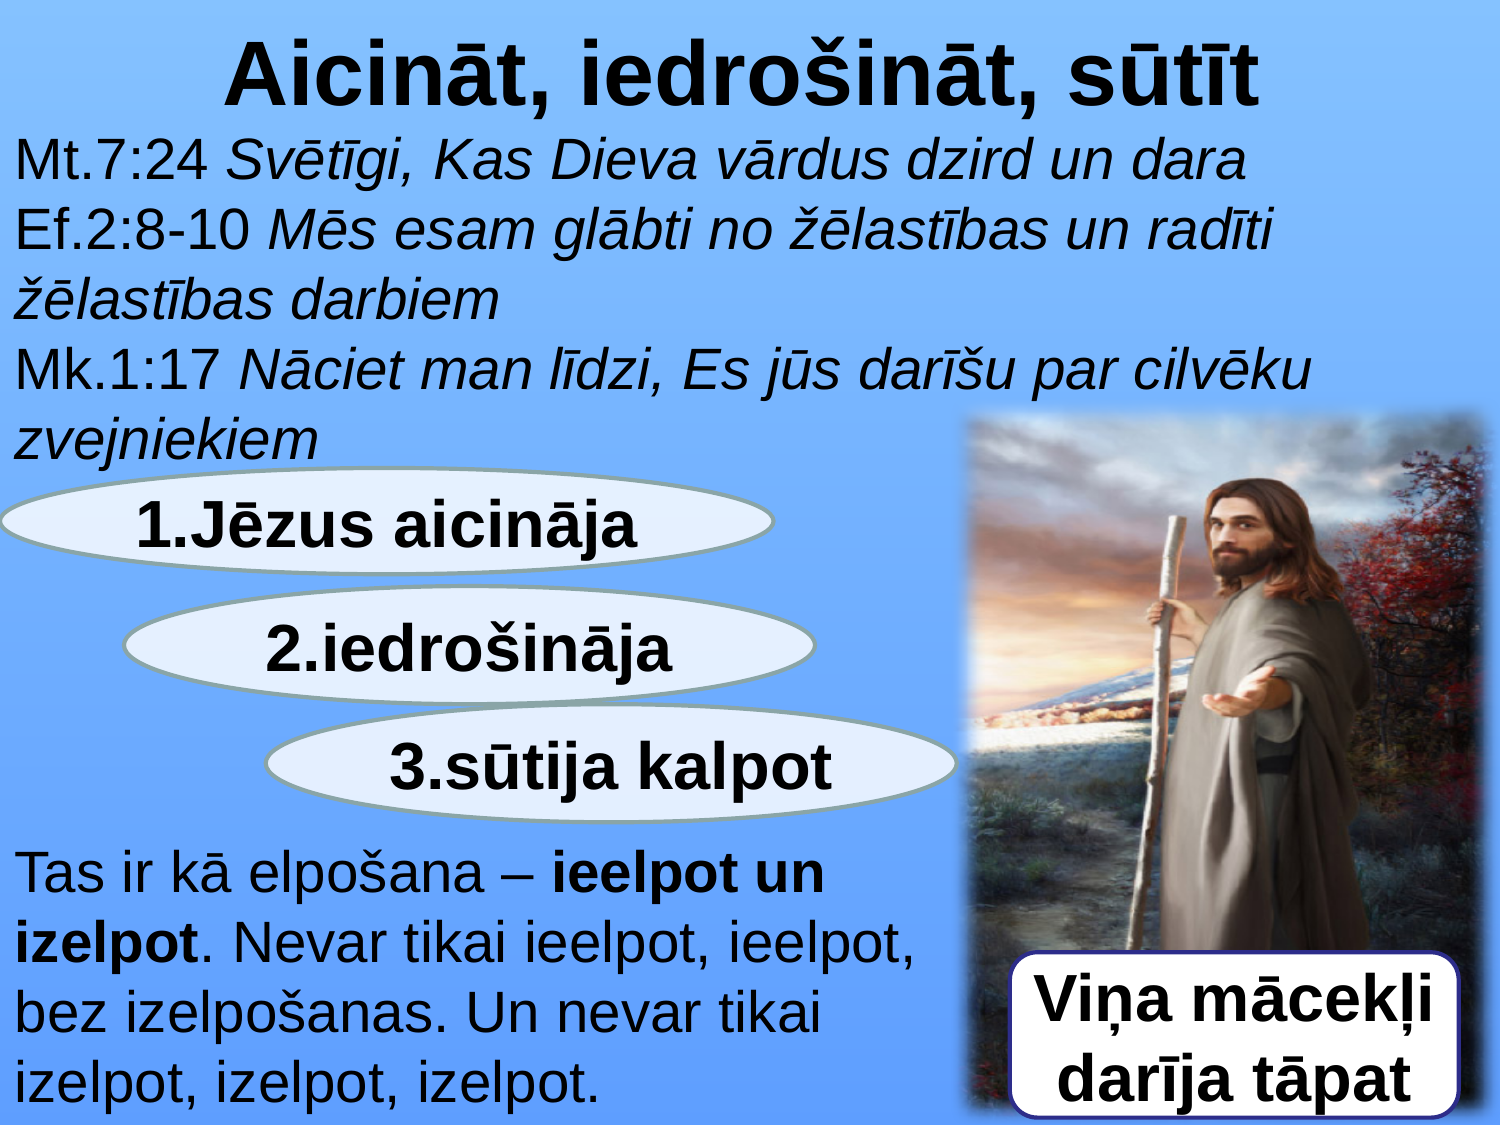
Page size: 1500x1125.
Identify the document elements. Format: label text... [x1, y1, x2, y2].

picture [950, 395, 1500, 1125]
text_box 1.Jēzus aicināja [0, 465, 776, 577]
title Aicināt, iedrošināt, sūtīt [46, 0, 1437, 113]
text_box 2.iedrošināja [121, 583, 818, 707]
text_box Mt.7:24 Svētīgi, Kas Dieva vārdus dzird un dara Ef.2:8-10 Mēs esam glābti no žēlastības un radīti žēlastības darbiem Mk.1:17 Nāciet man līdzi, Es jūs darīšu par cilvēku zvejniekiem [0, 113, 1500, 549]
text_box 3.sūtija kalpot [263, 702, 945, 825]
text_box Tas ir kā elpošana – ieelpot un izelpot. Nevar tikai ieelpot, ieelpot, bez izelpošanas. Un nevar tikai izelpot, izelpot, izelpot. [0, 827, 945, 1122]
